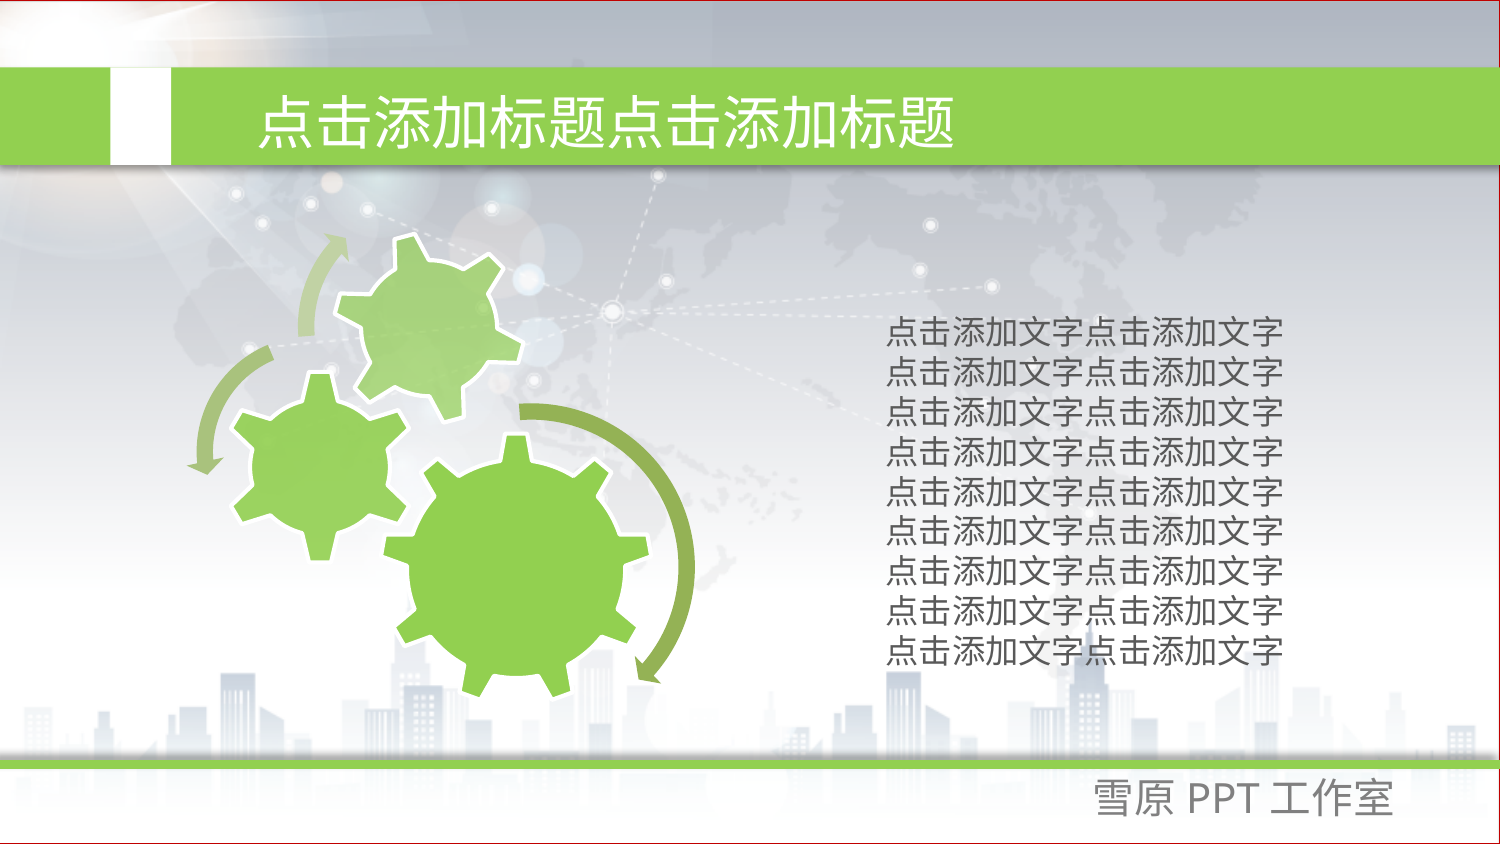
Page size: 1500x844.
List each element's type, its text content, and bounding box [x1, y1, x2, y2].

text_box [332, 231, 526, 425]
text_box [518, 403, 695, 684]
text_box 点击添加文字点击添加文字 点击添加文字点击添加文字 点击添加文字点击添加文字 点击添加文字点击添加文字 点击添加文字点击添加文字 点击添加文字点击添加文字 点击添加文字点击添加文字 点击添加文字点击添加文字 点击添加文字点击添加文字 [870, 303, 1300, 678]
text_box [297, 233, 349, 337]
picture [0, 1, 1499, 67]
text_box 点击添加标题点击添加标题 [242, 79, 971, 164]
picture [0, 165, 1499, 760]
text_box [228, 369, 411, 565]
text_box [186, 344, 275, 475]
picture [0, 769, 1499, 843]
text_box [378, 431, 654, 702]
